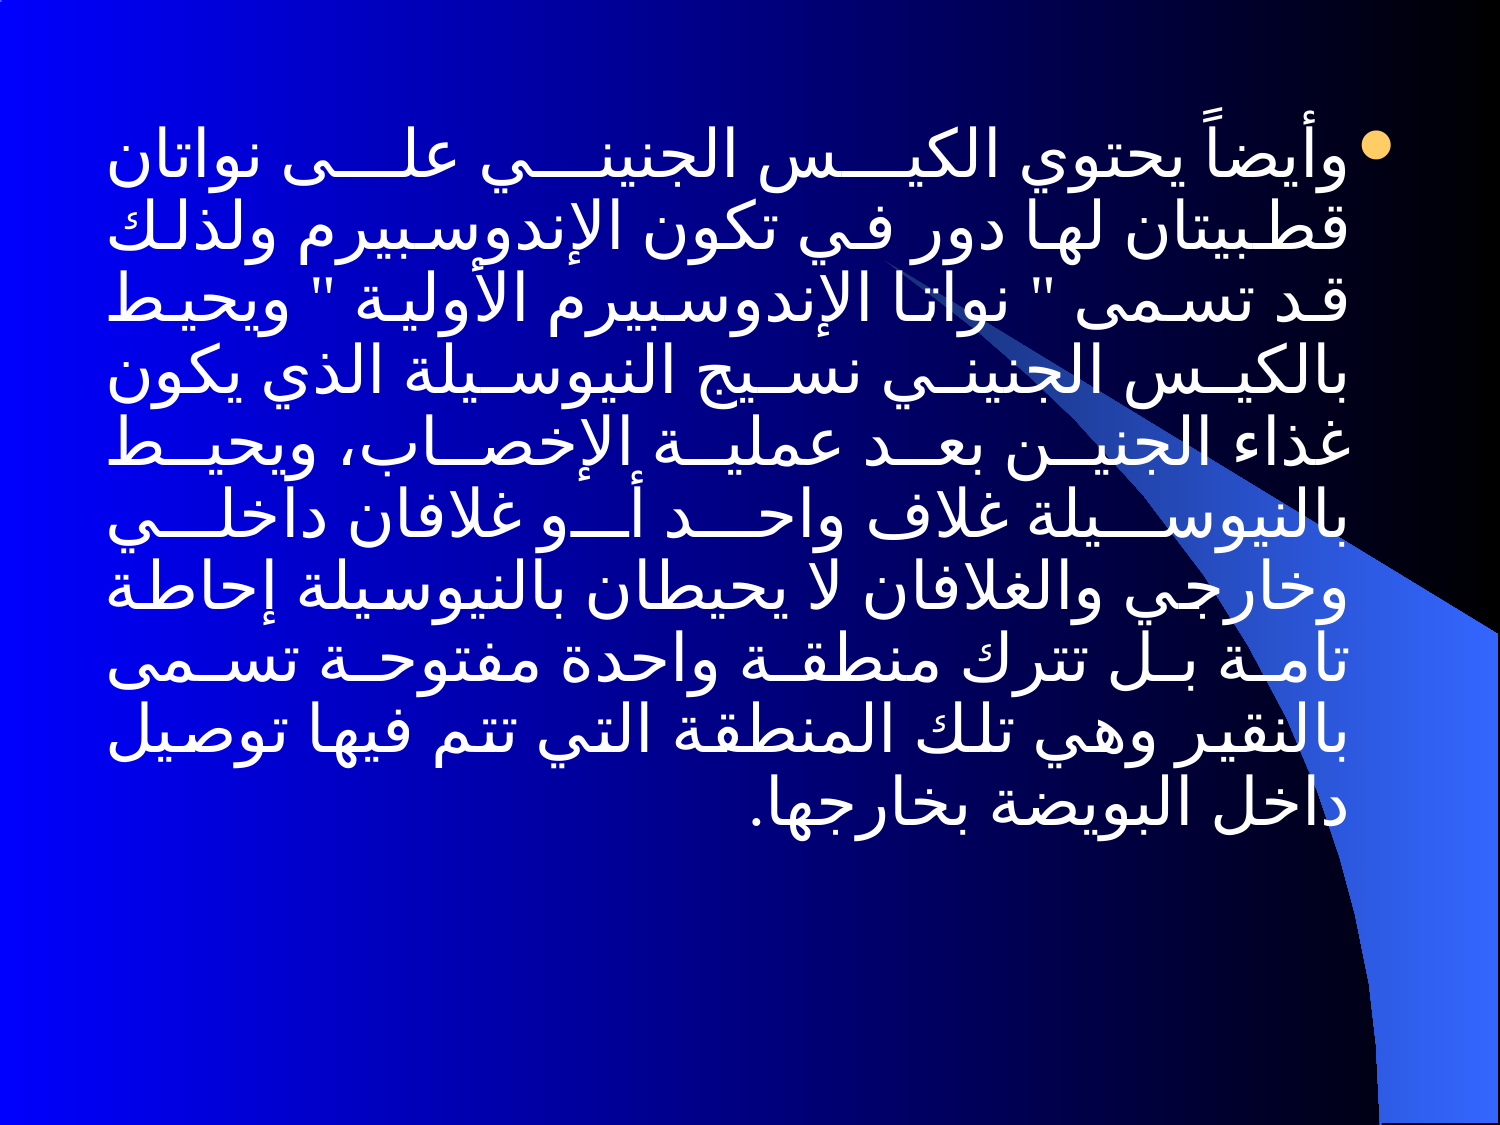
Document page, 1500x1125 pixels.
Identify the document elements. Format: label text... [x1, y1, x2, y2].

list وأيضاً يحتوي الكيس الجنيني على نواتان قطبيتان لها دور في تكون الإندوسبيرم ولذلك قد تسمى " نواتا الإندوسبيرم الأولية " ويحيط بالكيس الجنيني نسيج النيوسيلة الذي يكون غذاء الجنين بعد عملية الإخصاب، ويحيط بالنيوسيلة غلاف واحد أو غلافان داخلي وخارجي والغلافان لا يحيطان بالنيوسيلة إحاطة تامة بل تترك منطقة واحدة مفتوحة تسمى بالنقير وهي تلك المنطقة التي تتم فيها توصيل داخل البويضة بخارجها. [74, 112, 1438, 788]
